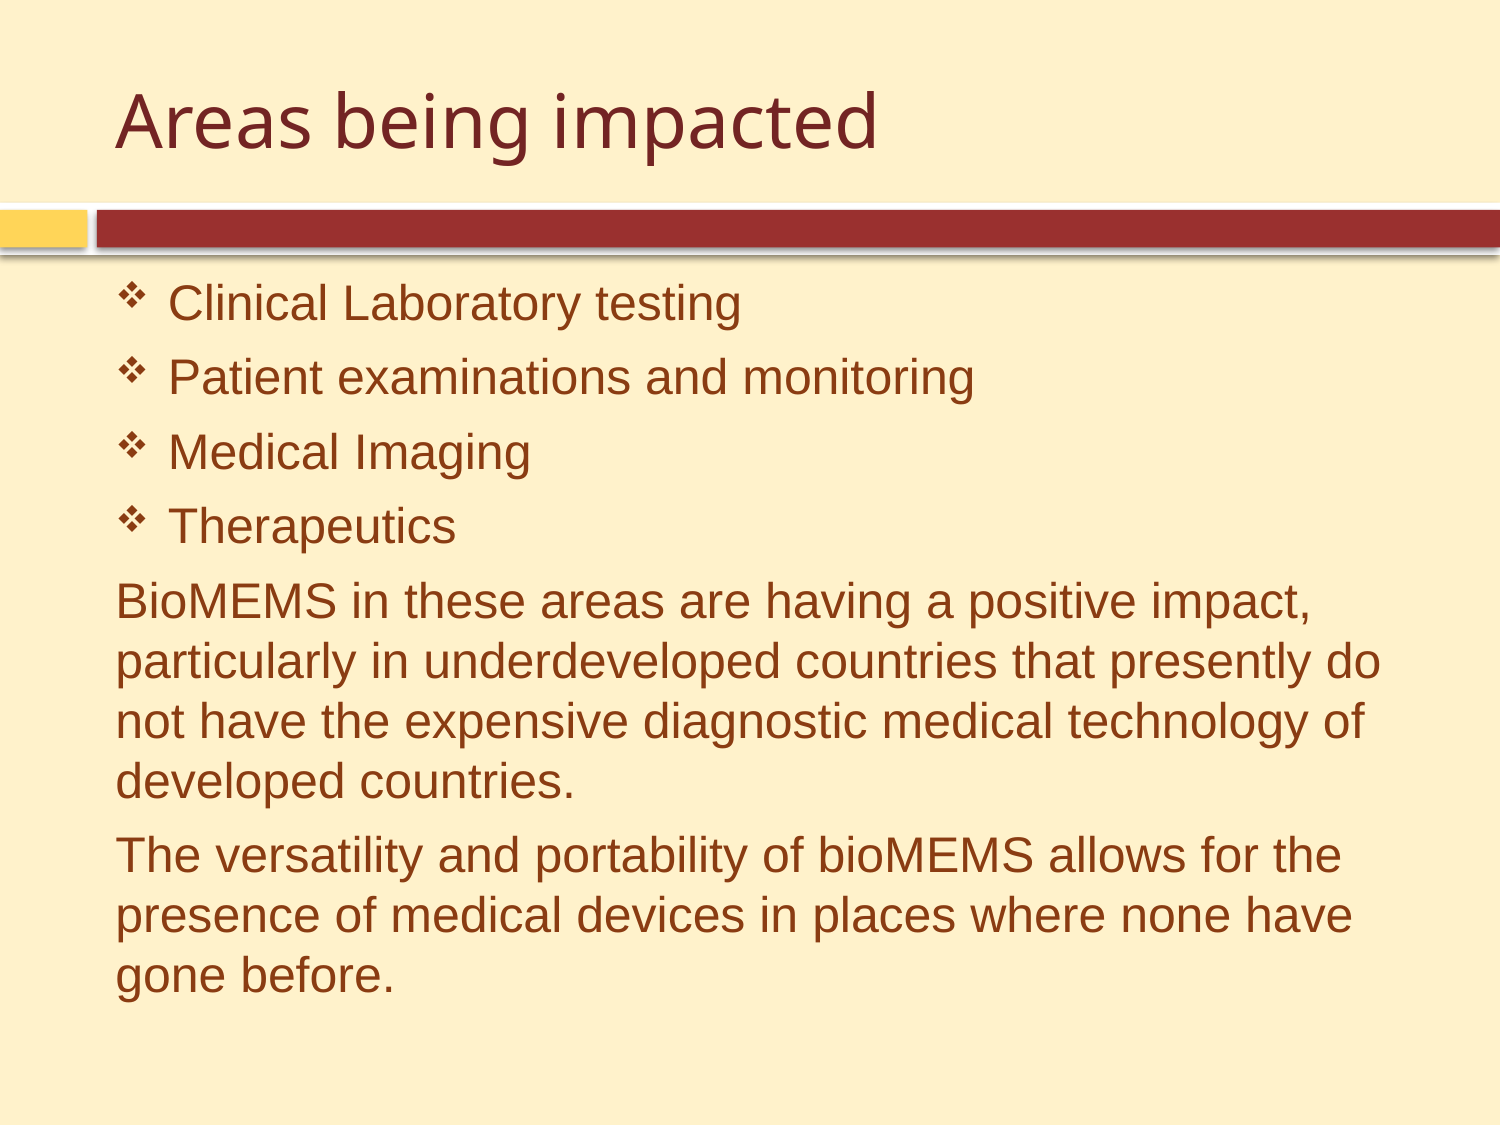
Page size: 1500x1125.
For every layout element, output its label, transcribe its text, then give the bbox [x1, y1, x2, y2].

title Areas being impacted [100, 37, 1438, 200]
list Clinical Laboratory testing Patient examinations and monitoring Medical Imaging Therapeutics BioMEMS in these areas are having a positive impact, particularly in underdeveloped countries that presently do not have the expensive diagnostic medical technology of developed countries. The versatility and portability of bioMEMS allows for the presence of medical devices in places where none have gone before. [100, 262, 1438, 1000]
